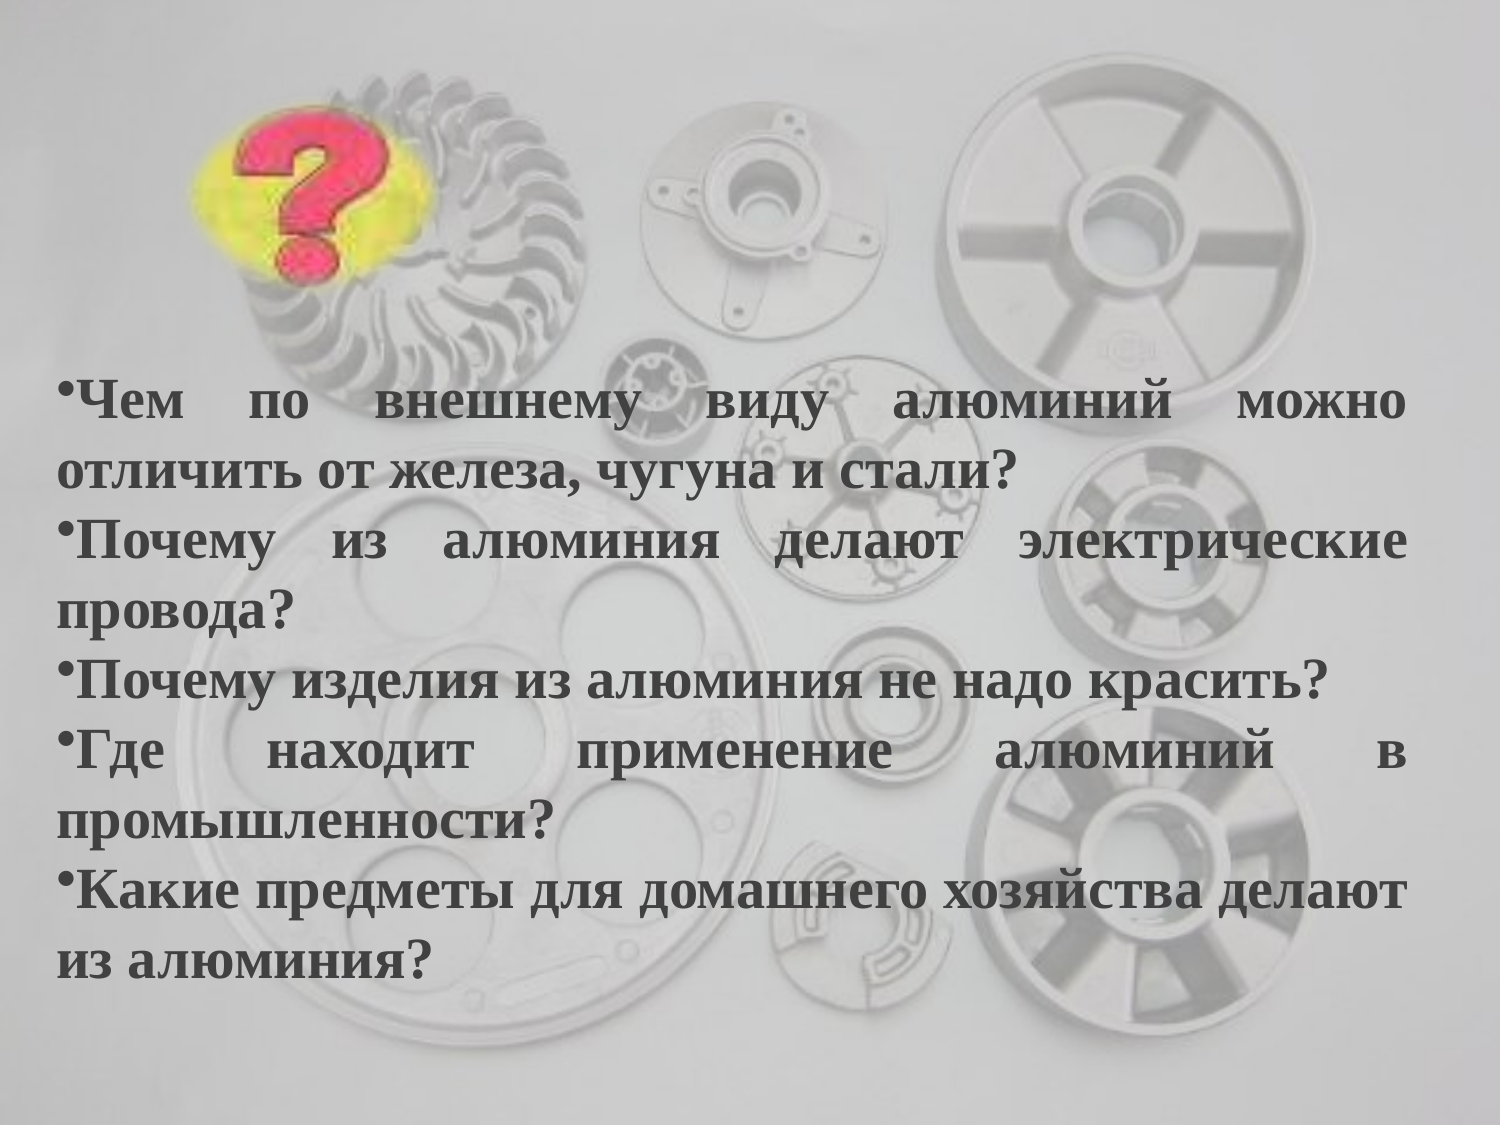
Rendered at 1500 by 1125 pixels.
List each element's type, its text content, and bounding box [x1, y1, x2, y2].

picture [0, 0, 1500, 1125]
text_box Чем по внешнему виду алюминий можно отличить от железа, чугуна и стали? Почему из алюминия делают электрические провода? Почему изделия из алюминия не надо красить? Где находит применение алюминий в промышленности? Какие предметы для домашнего хозяйства делают из алюминия? [41, 353, 1424, 998]
